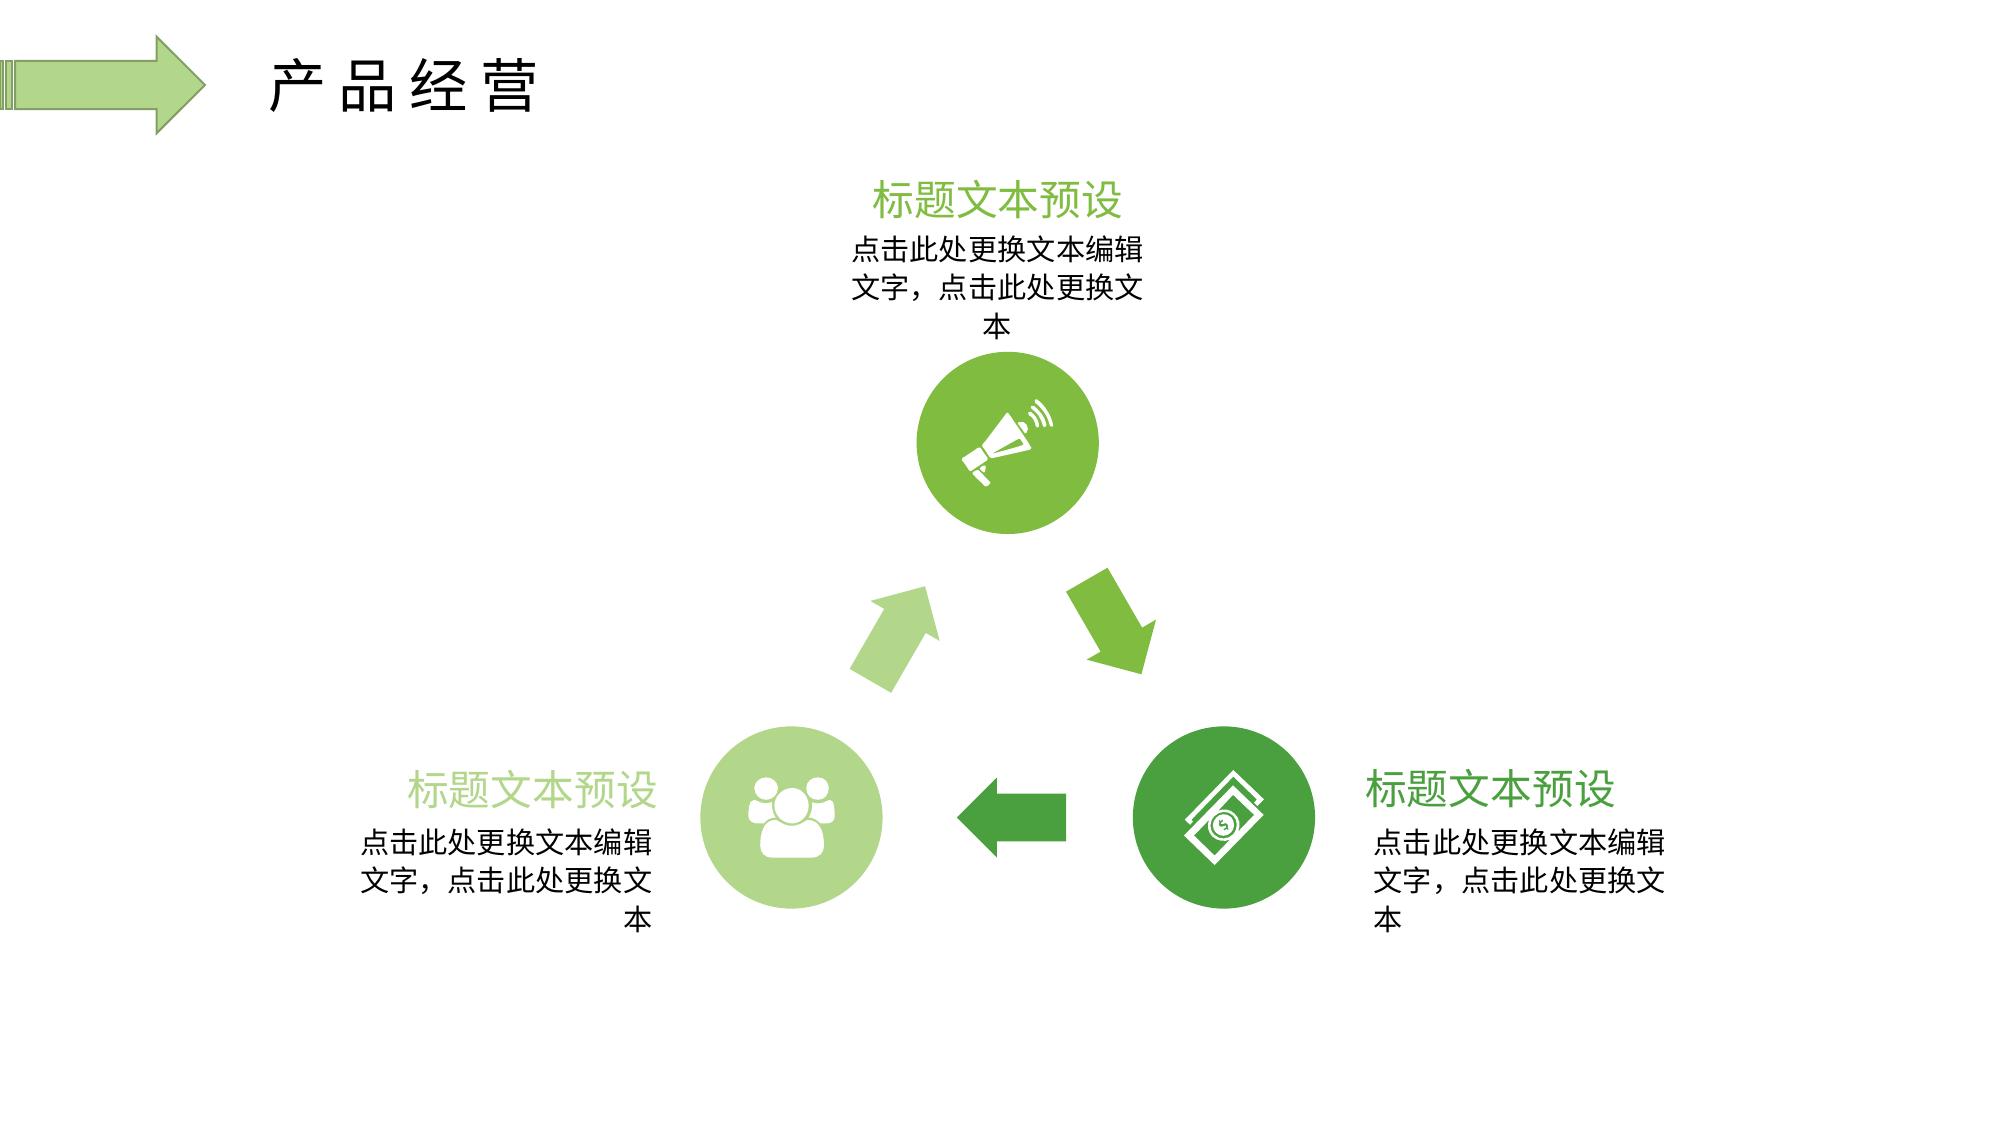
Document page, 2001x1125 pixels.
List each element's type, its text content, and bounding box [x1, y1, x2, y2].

text_box [5, 60, 13, 110]
text_box 产品经营 [253, 42, 617, 127]
text_box [0, 60, 4, 110]
text_box [14, 34, 207, 136]
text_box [338, 166, 1685, 986]
